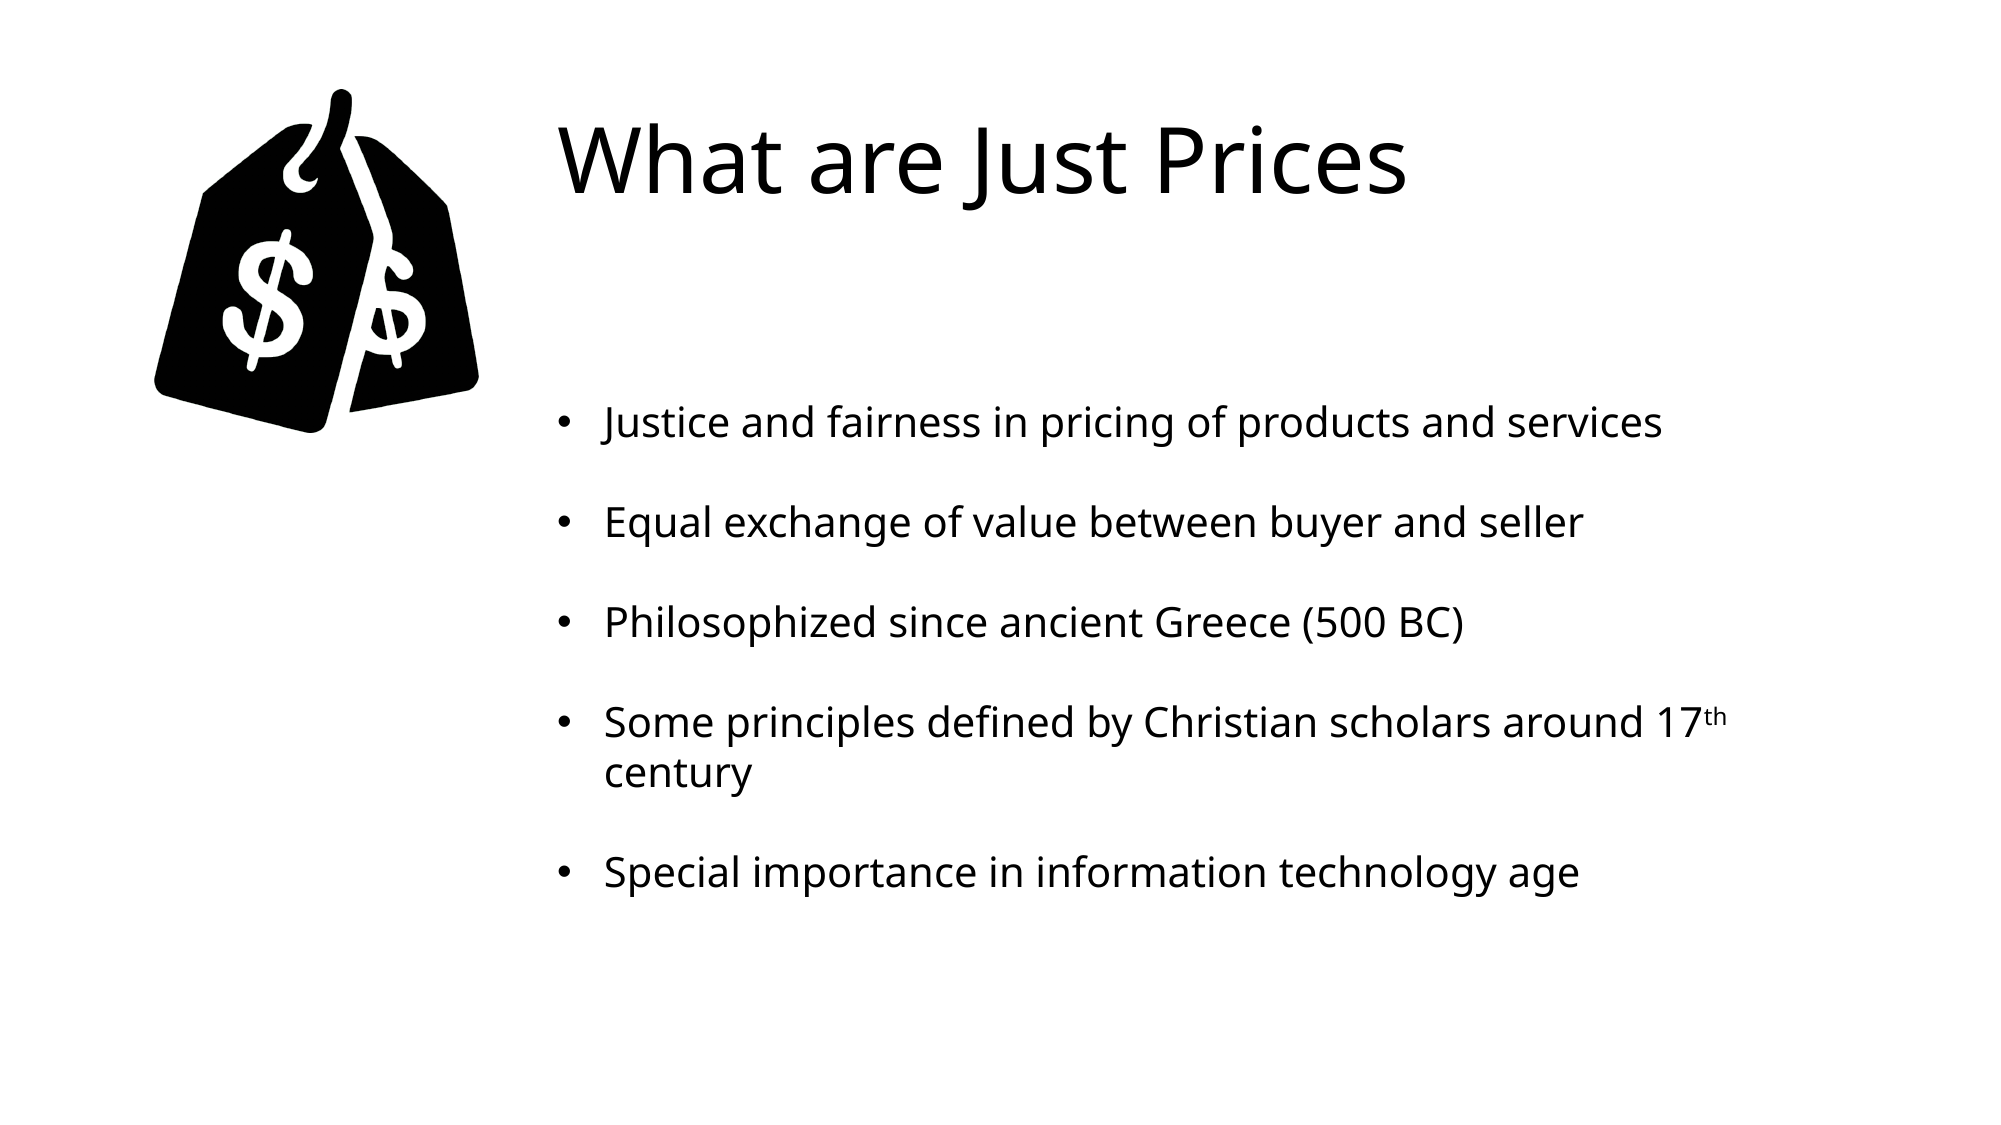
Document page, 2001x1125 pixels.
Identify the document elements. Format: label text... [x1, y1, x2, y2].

title What are Just Prices [542, 87, 1458, 240]
text_box Justice and fairness in pricing of products and services Equal exchange of value between buyer and seller Philosophized since ancient Greece (500 BC) Some principles defined by Christian scholars around 17th century Special importance in information technology age [542, 388, 1865, 1004]
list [154, 89, 479, 433]
